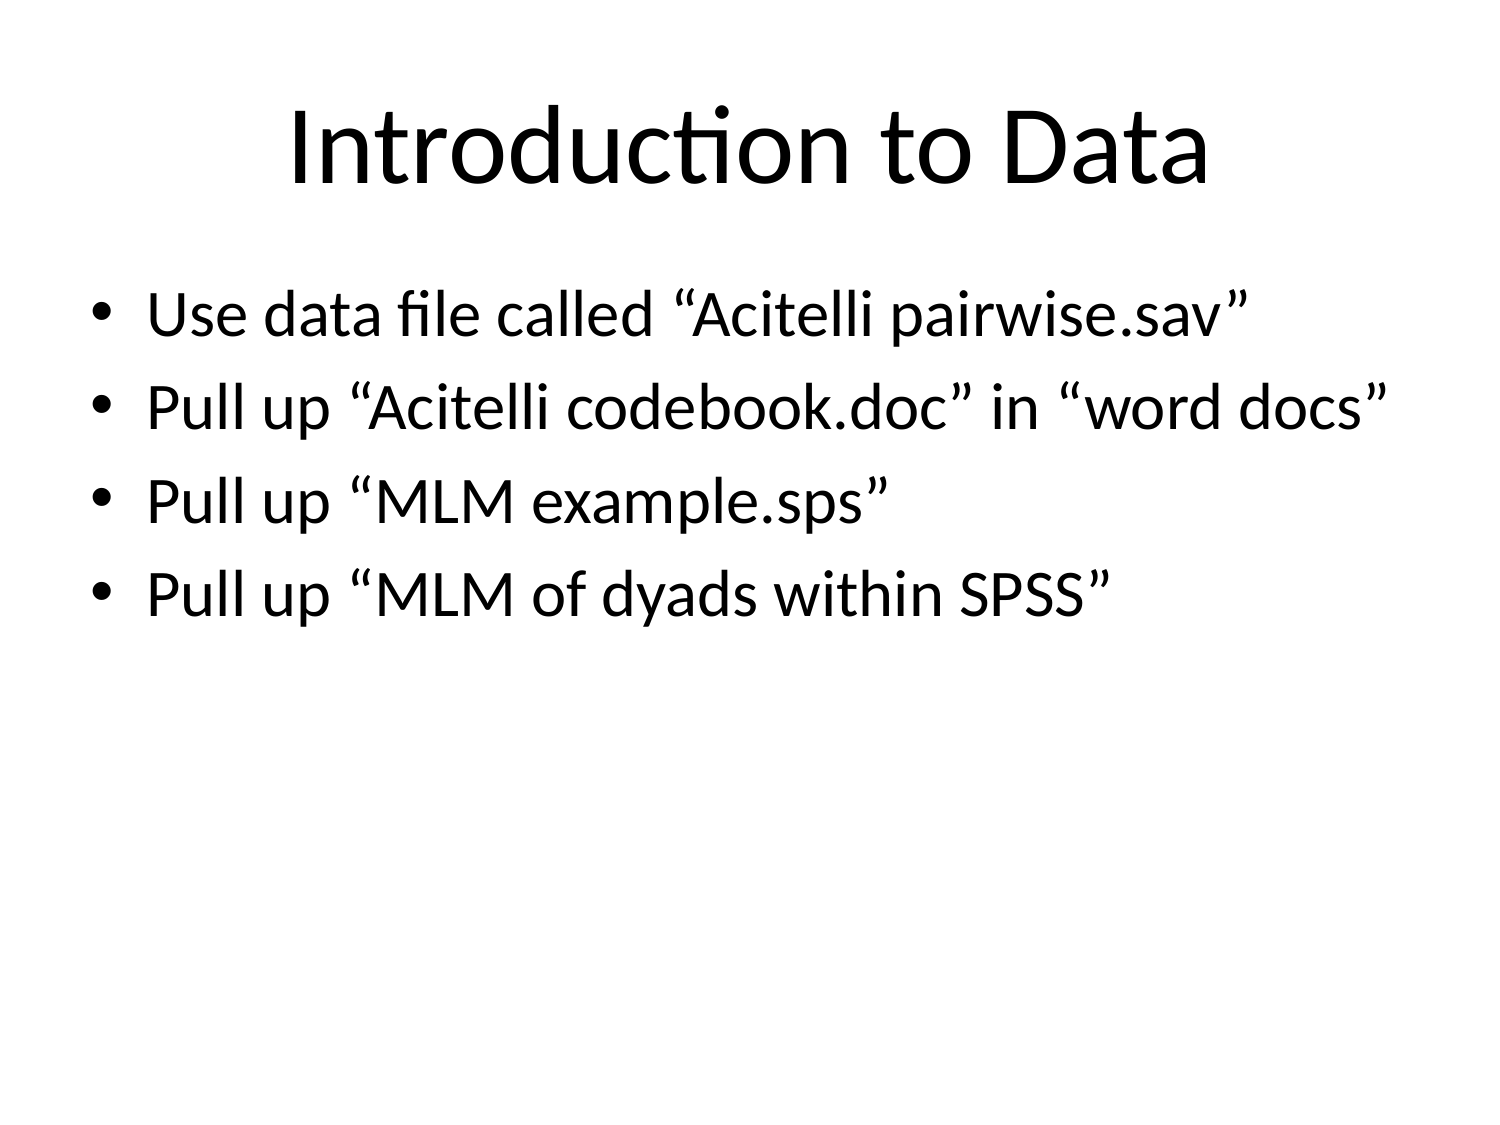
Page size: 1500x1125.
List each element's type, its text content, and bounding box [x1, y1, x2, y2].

title Introduction to Data [75, 45, 1425, 233]
list Use data file called “Acitelli pairwise.sav” Pull up “Acitelli codebook.doc” in “word docs” Pull up “MLM example.sps” Pull up “MLM of dyads within SPSS” [75, 262, 1425, 1005]
